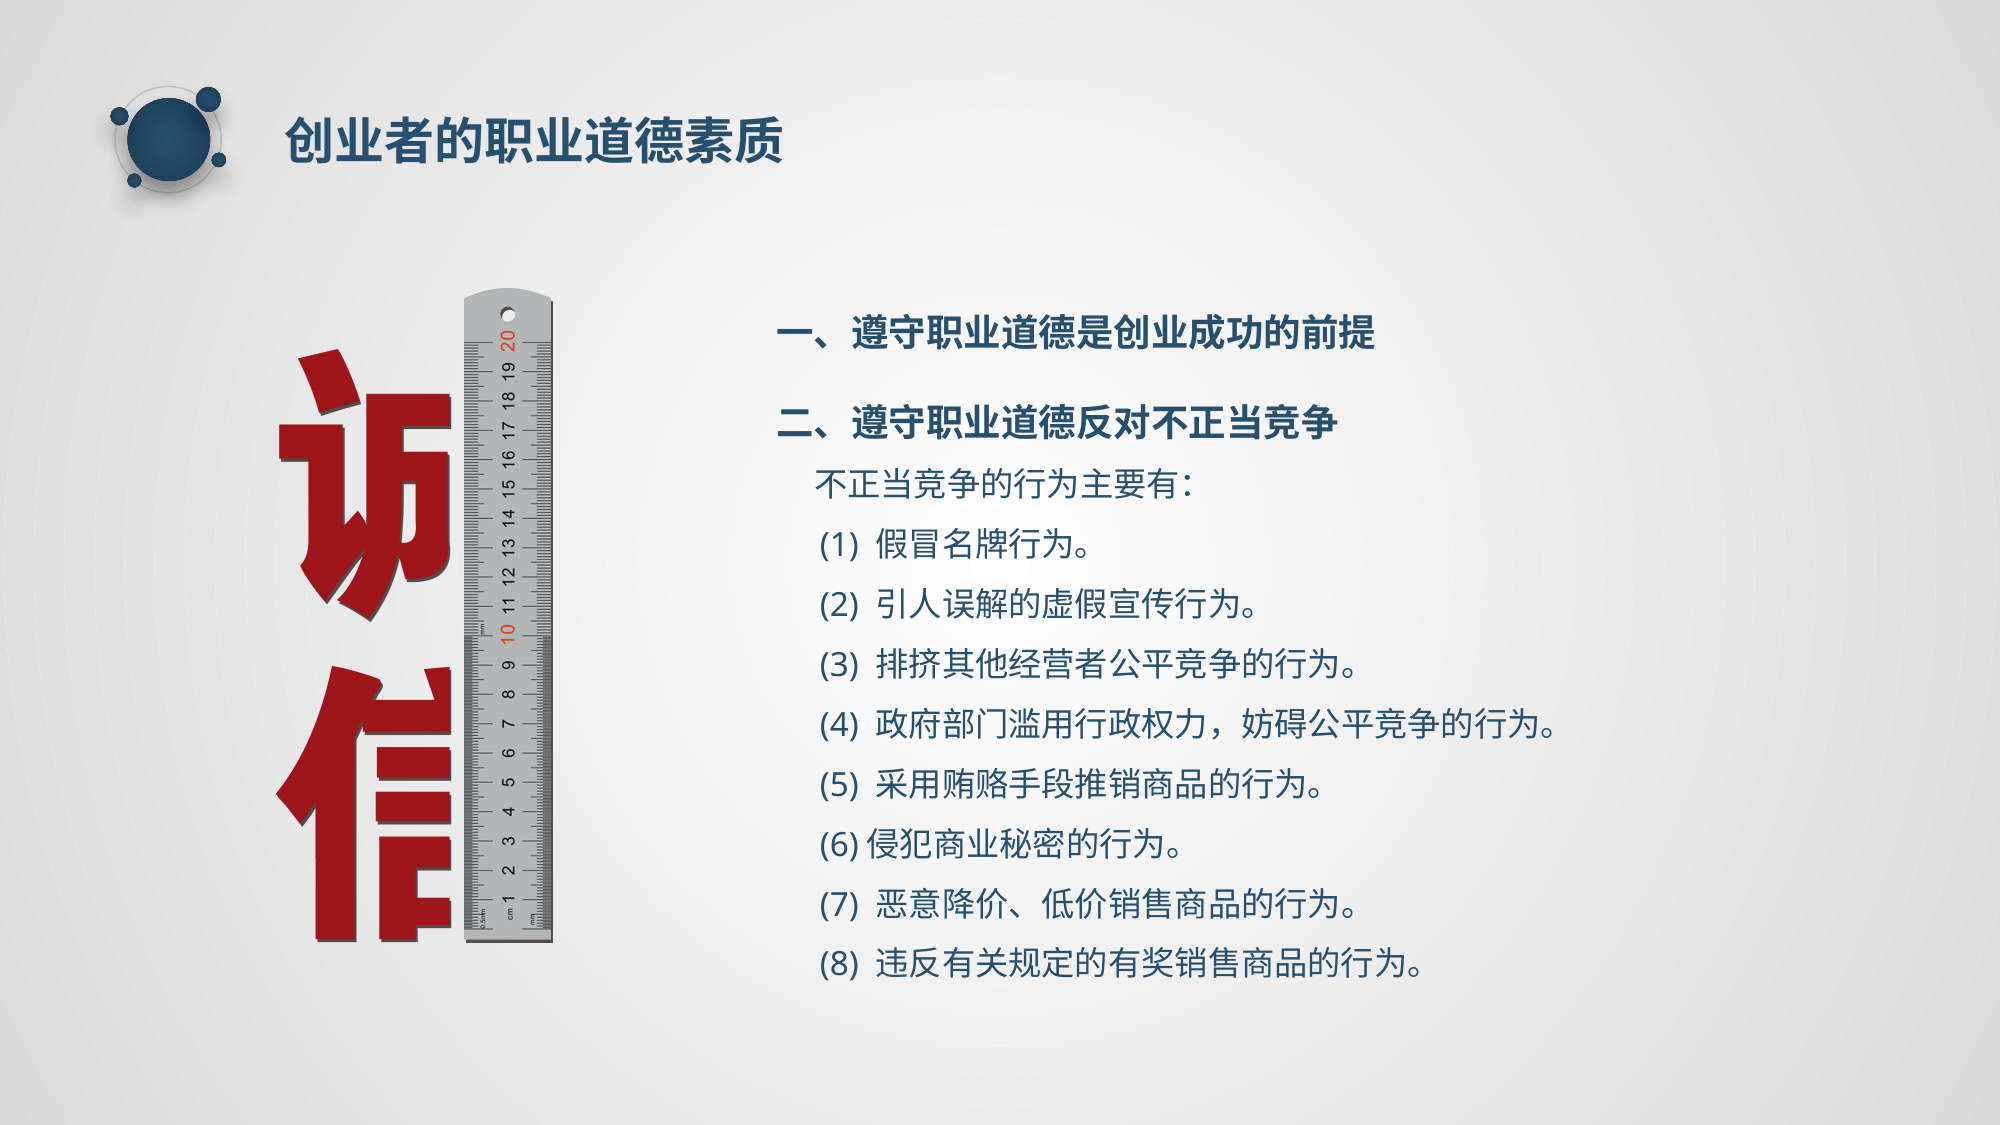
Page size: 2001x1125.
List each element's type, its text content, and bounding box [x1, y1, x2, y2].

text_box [110, 86, 226, 193]
text_box 创业者的职业道德素质 [270, 101, 800, 177]
text_box 一、遵守职业道德是创业成功的前提 [761, 279, 1867, 362]
picture [172, 237, 641, 990]
text_box 二、遵守职业道德反对不正当竞争 不正当竞争的行为主要有： (1) 假冒名牌行为。 (2) 引人误解的虚假宣传行为。 (3) 排挤其他经营者公平竞争的行为。 (4) 政府部门滥用行政权力，妨碍公平竞争的行为。 (5) 采用贿赂手段推销商品的行为。 (6)侵犯商业秘密的行为。 (7) 恶意降价、低价销售商品的行为。 (8) 违反有关规定的有奖销售商品的行为。 [761, 368, 1815, 990]
